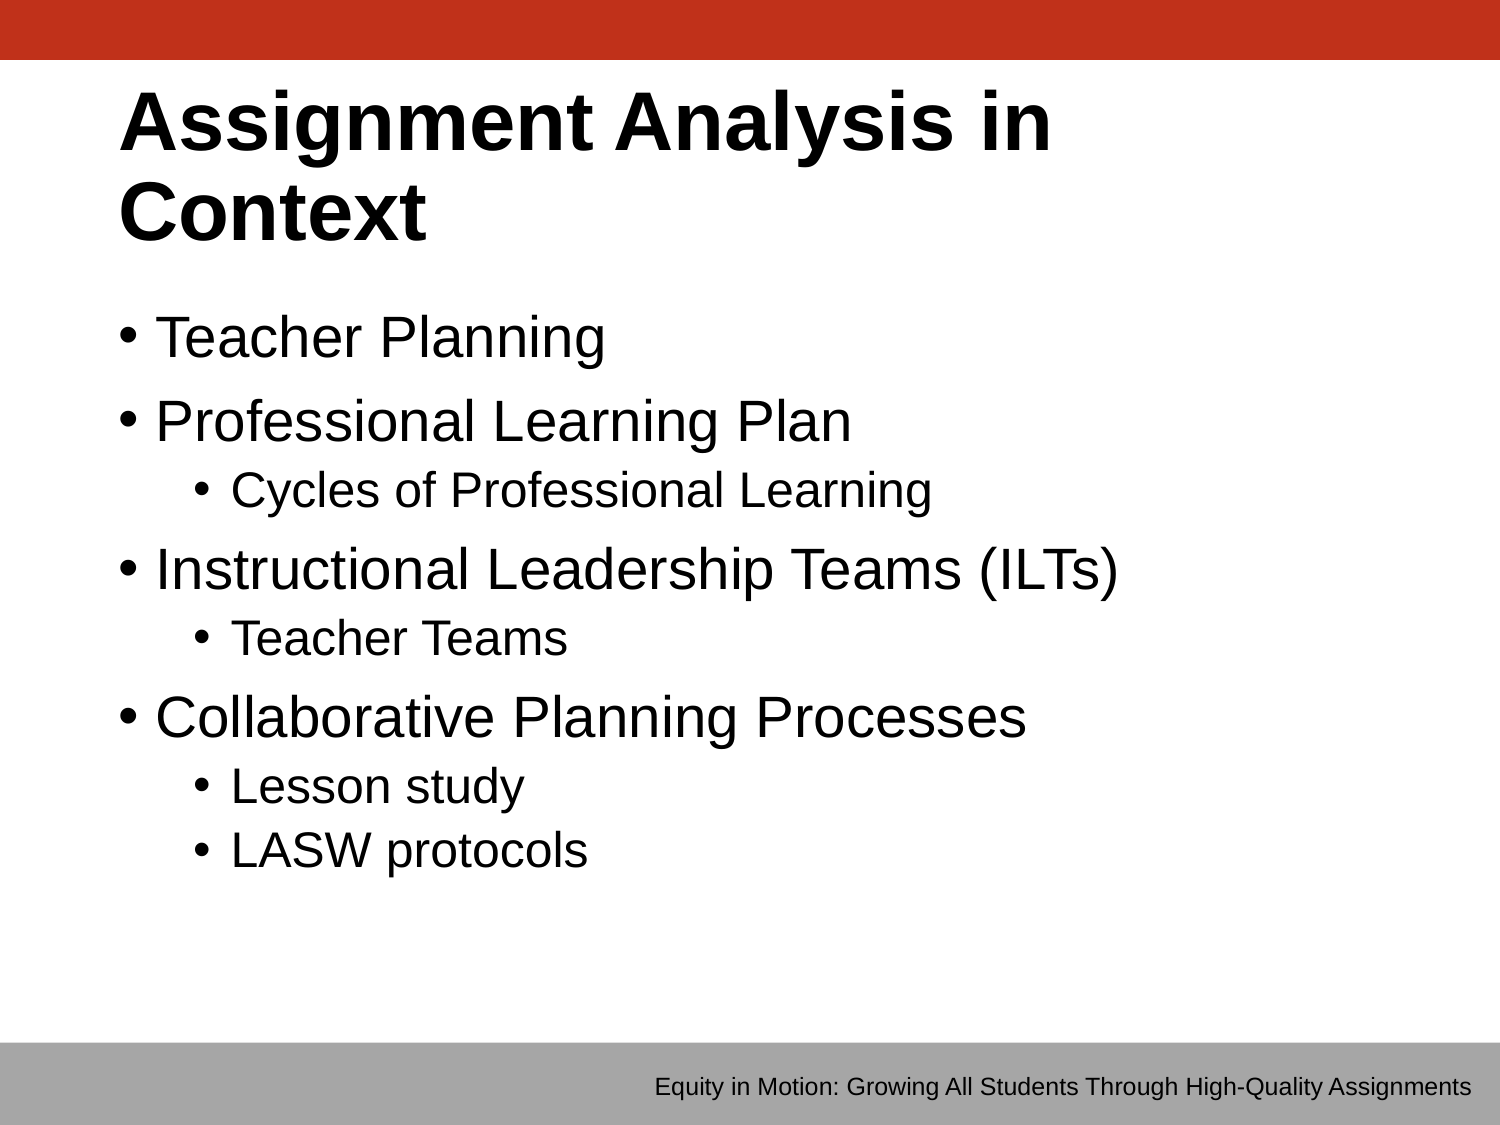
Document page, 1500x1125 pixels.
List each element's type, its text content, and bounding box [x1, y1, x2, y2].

title Assignment Analysis in Context [103, 59, 1397, 278]
list Teacher Planning Professional Learning Plan Cycles of Professional Learning Instructional Leadership Teams (ILTs) Teacher Teams Collaborative Planning Processes Lesson study LASW protocols [103, 299, 1397, 1014]
